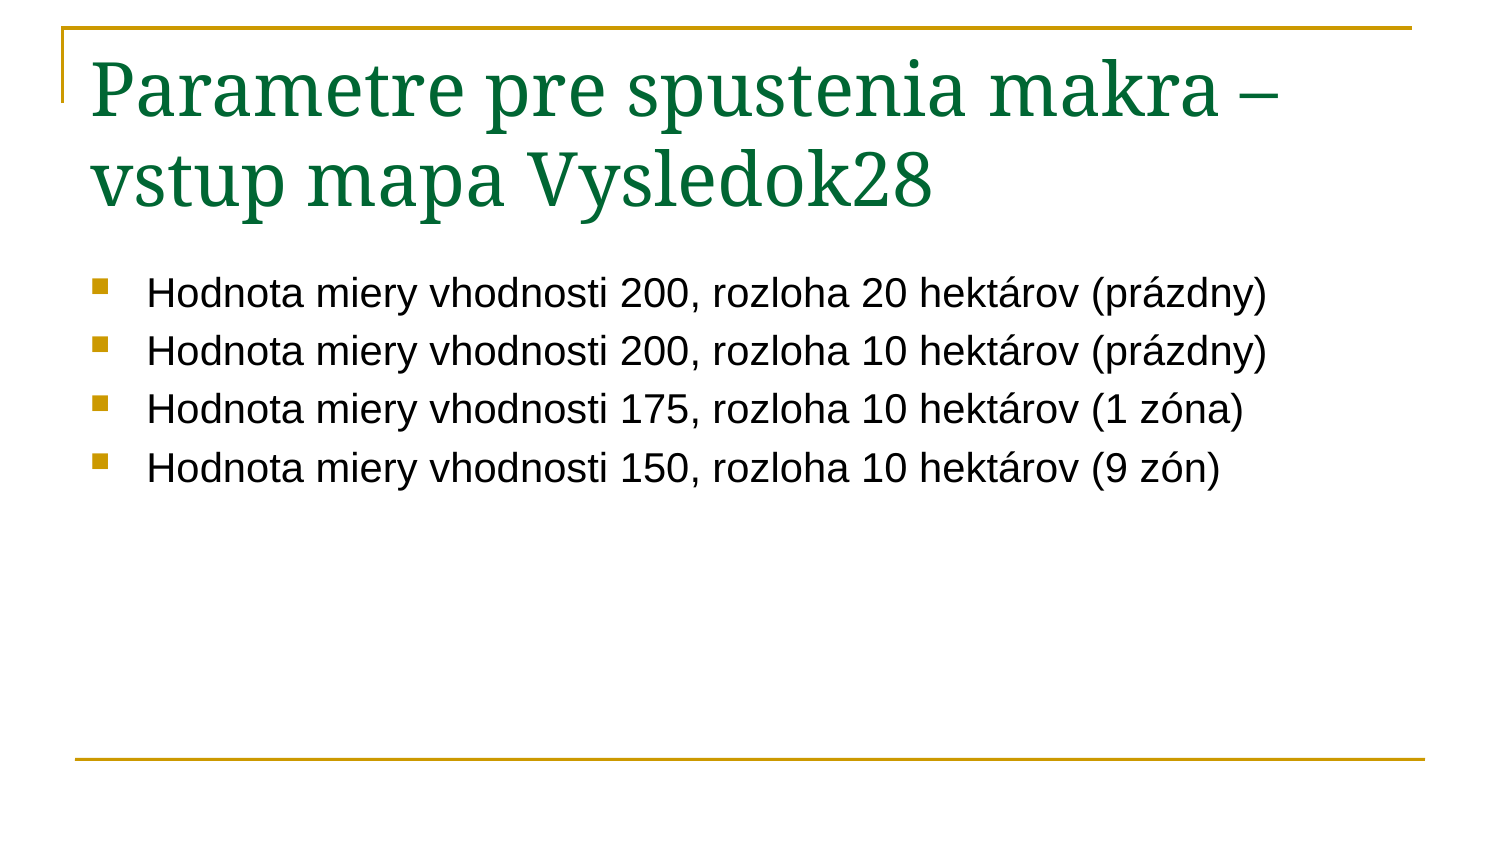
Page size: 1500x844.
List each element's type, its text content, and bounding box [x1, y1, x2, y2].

title Parametre pre spustenia makra – vstup mapa Vysledok28 [74, 33, 1426, 175]
list Hodnota miery vhodnosti 200, rozloha 20 hektárov (prázdny) Hodnota miery vhodnosti 200, rozloha 10 hektárov (prázdny) Hodnota miery vhodnosti 175, rozloha 10 hektárov (1 zóna) Hodnota miery vhodnosti 150, rozloha 10 hektárov (9 zón) [74, 257, 1426, 755]
